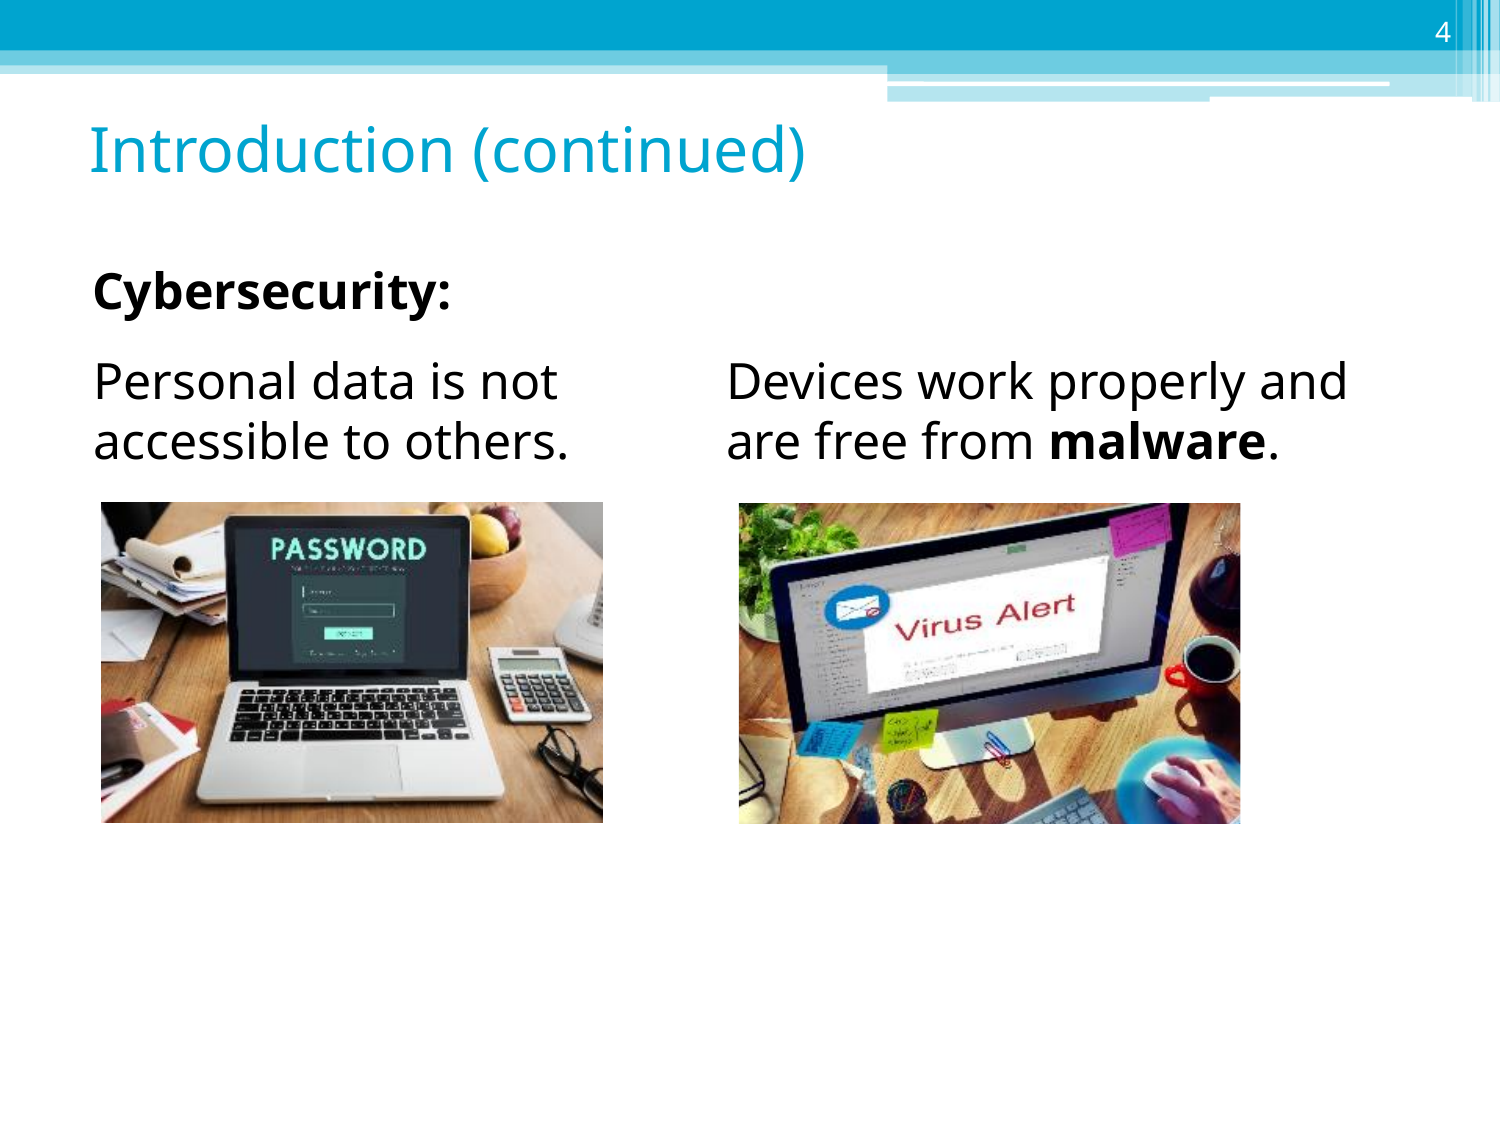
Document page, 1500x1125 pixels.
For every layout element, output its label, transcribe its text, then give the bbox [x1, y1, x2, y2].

text_box Cybersecurity: Personal data is not accessible to others. [63, 252, 634, 573]
picture [738, 503, 1241, 824]
text_box Devices work properly and are free from malware. [696, 252, 1374, 573]
slide_number 4 [1341, 0, 1466, 61]
title Introduction (continued) [75, 60, 1425, 236]
picture [101, 502, 603, 823]
